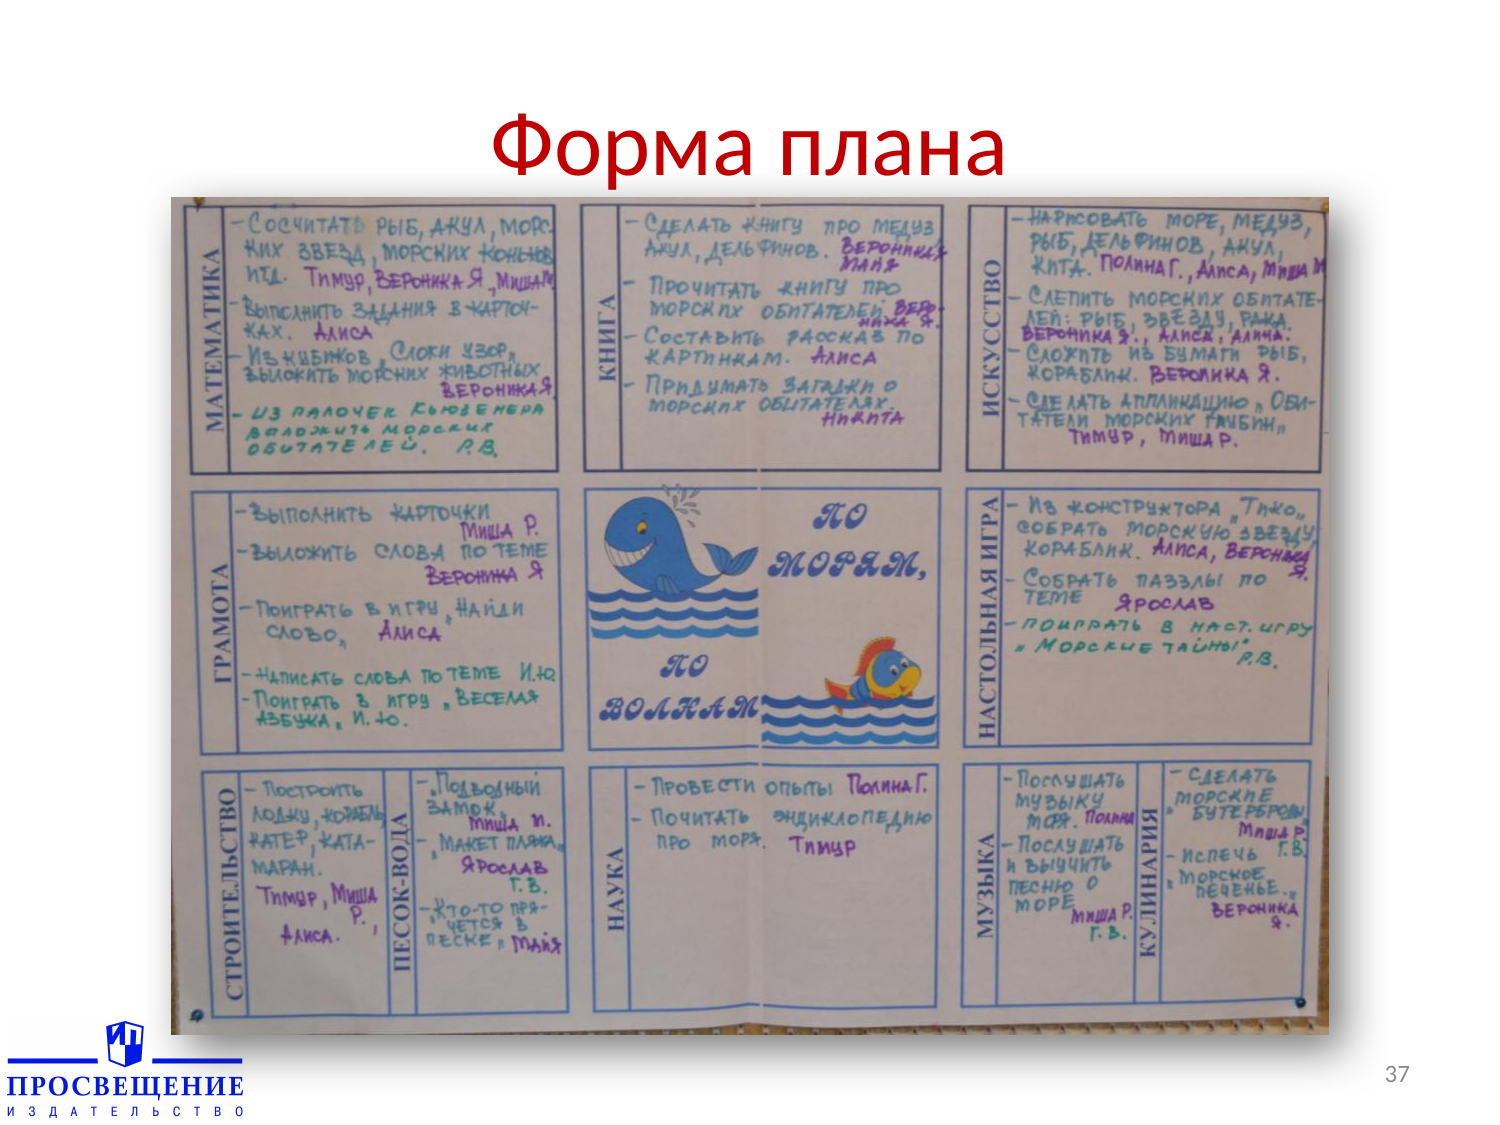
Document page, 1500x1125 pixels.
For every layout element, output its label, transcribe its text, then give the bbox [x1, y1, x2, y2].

slide_number 37 [1074, 1042, 1425, 1103]
picture [7, 196, 1330, 1118]
title Форма плана [74, 44, 1426, 233]
